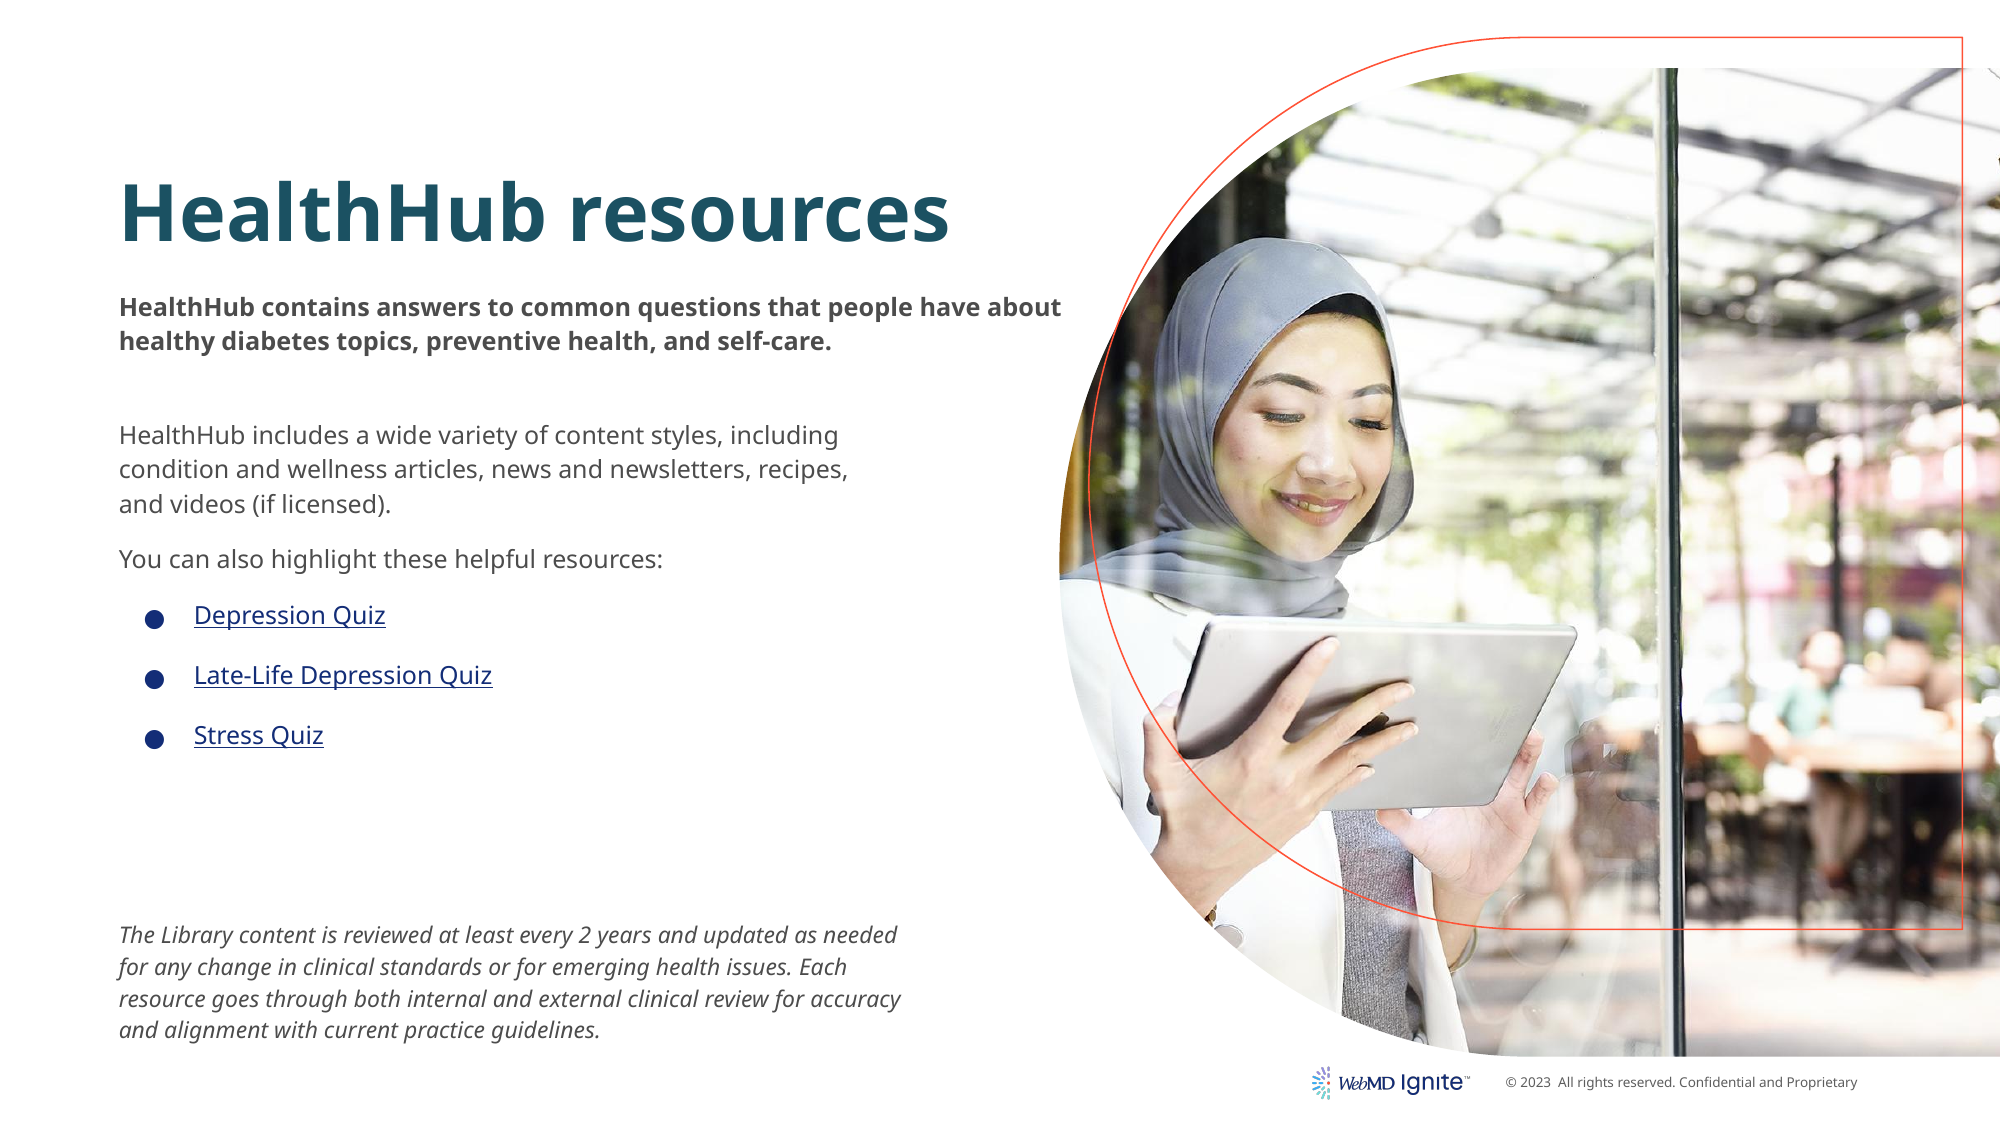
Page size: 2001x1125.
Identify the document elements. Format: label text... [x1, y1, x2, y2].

list HealthHub contains answers to common questions that people have about healthy diabetes topics, preventive health, and self-care. [118, 278, 1054, 371]
text_box The Library content is reviewed at least every 2 years and updated as needed for any change in clinical standards or for emerging health issues. Each resource goes through both internal and external clinical review for accuracy and alignment with current practice guidelines. [118, 917, 902, 1087]
title HealthHub resources [118, 48, 1871, 266]
picture [1059, 67, 2000, 1057]
list HealthHub includes a wide variety of content styles, including condition and wellness articles, news and newsletters, recipes, and videos (if licensed). You can also highlight these helpful resources: Depression Quiz Late-Life Depression Quiz Stress Quiz [118, 407, 958, 1061]
text_box [1431, 37, 1963, 66]
picture [1308, 1063, 1474, 1103]
